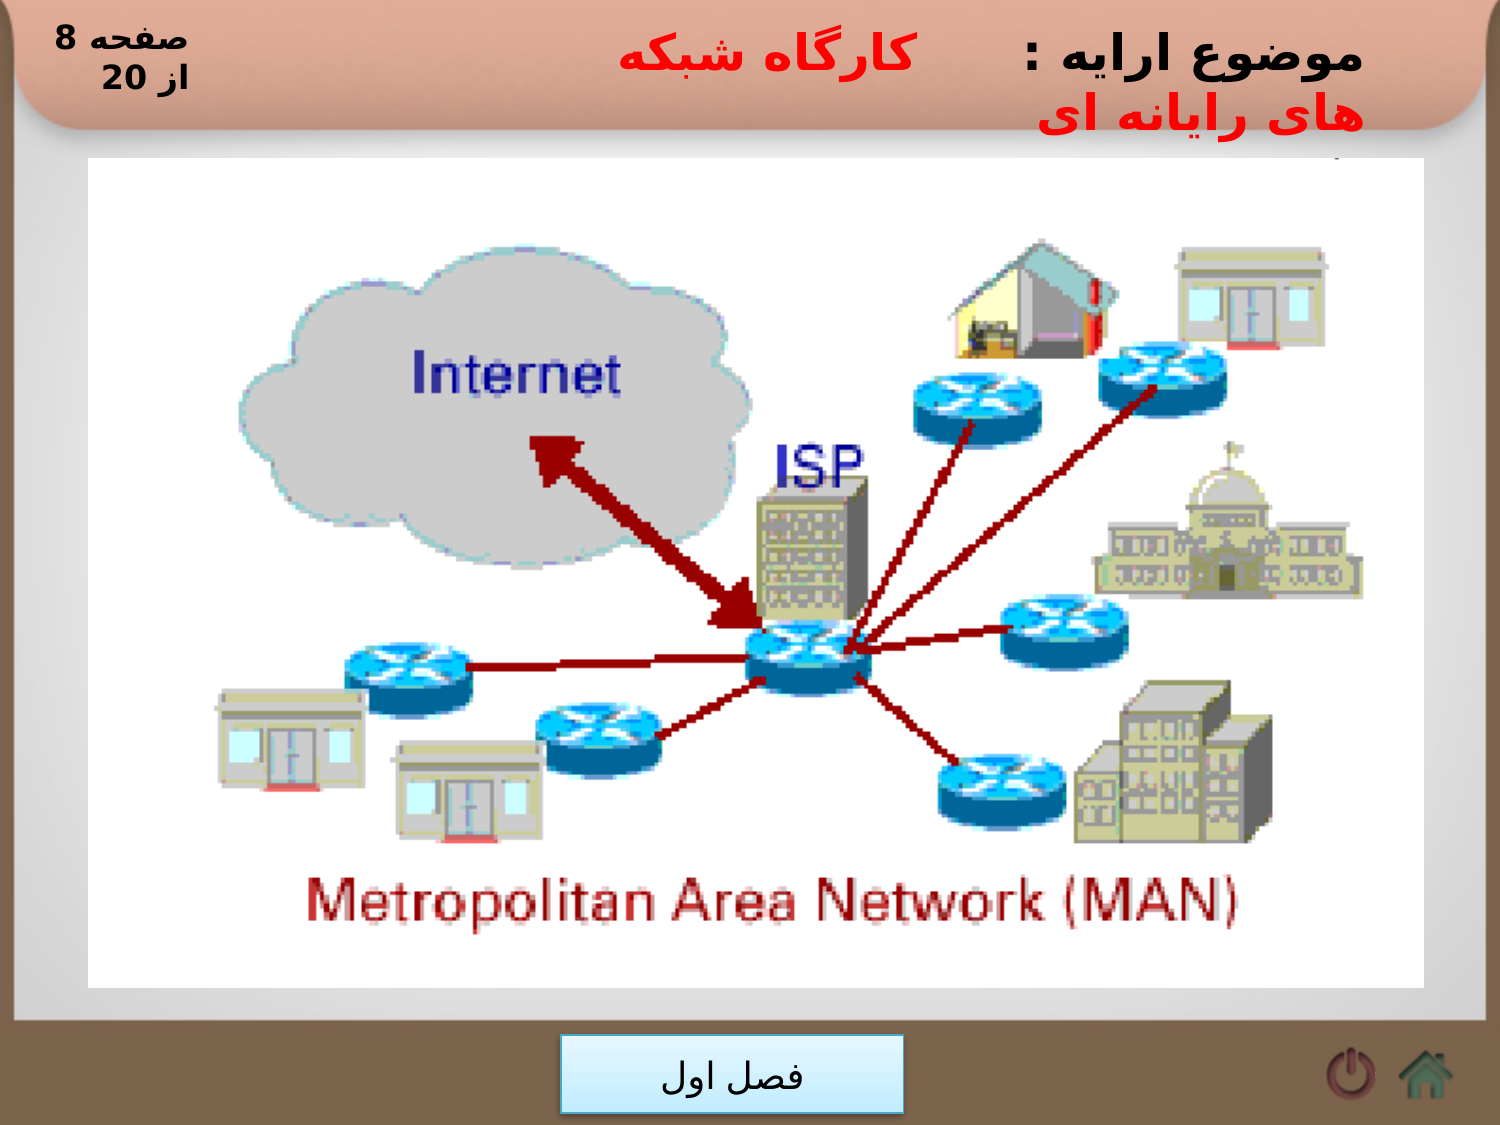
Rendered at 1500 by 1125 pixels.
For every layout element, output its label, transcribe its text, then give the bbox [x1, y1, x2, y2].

text_box موضوع ارایه : کارگاه شبکه های رایانه ای [586, 13, 1381, 149]
text_box صفحه 8 از 20 [0, 9, 205, 104]
picture [0, 0, 1500, 1125]
text_box فصل اول [560, 1034, 904, 1114]
